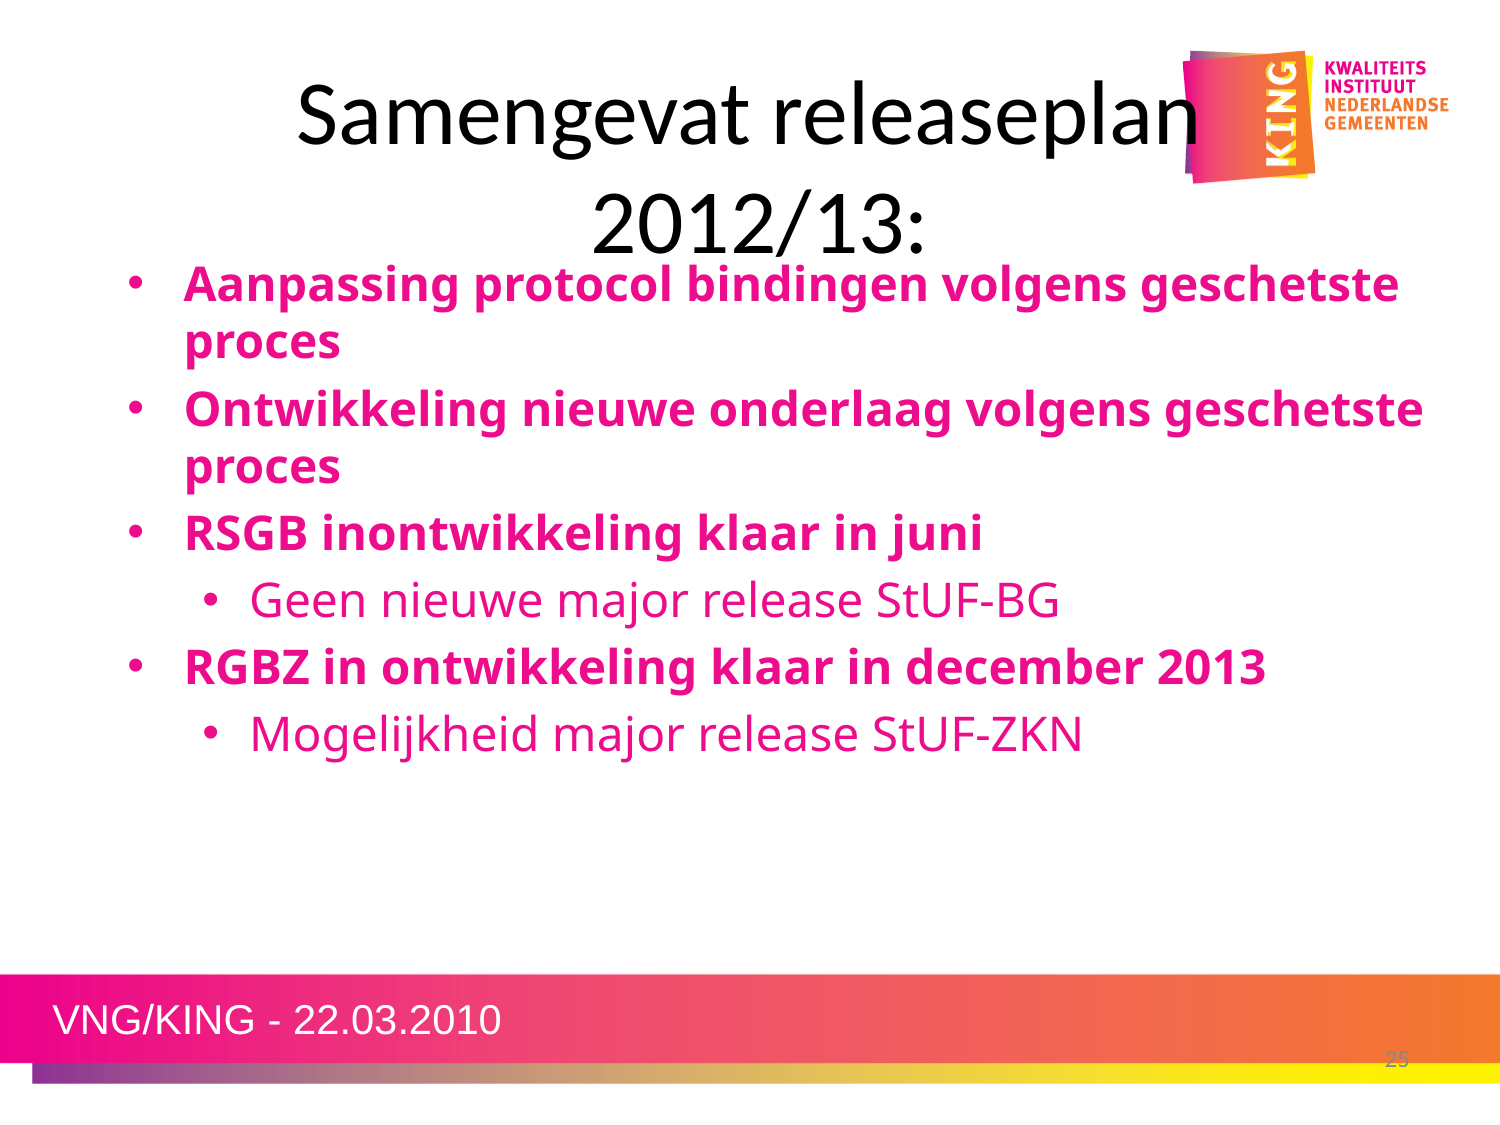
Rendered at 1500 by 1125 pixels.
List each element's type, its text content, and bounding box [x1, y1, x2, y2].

slide_number 25 [1074, 1042, 1425, 1103]
picture [0, 0, 1500, 1125]
title Samengevat releaseplan 2012/13: [75, 45, 1425, 233]
list Aanpassing protocol bindingen volgens geschetste proces Ontwikkeling nieuwe onderlaag volgens geschetste proces RSGB inontwikkeling klaar in juni Geen nieuwe major release StUF-BG RGBZ in ontwikkeling klaar in december 2013 Mogelijkheid major release StUF-ZKN [112, 246, 1500, 989]
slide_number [37, 971, 988, 1064]
